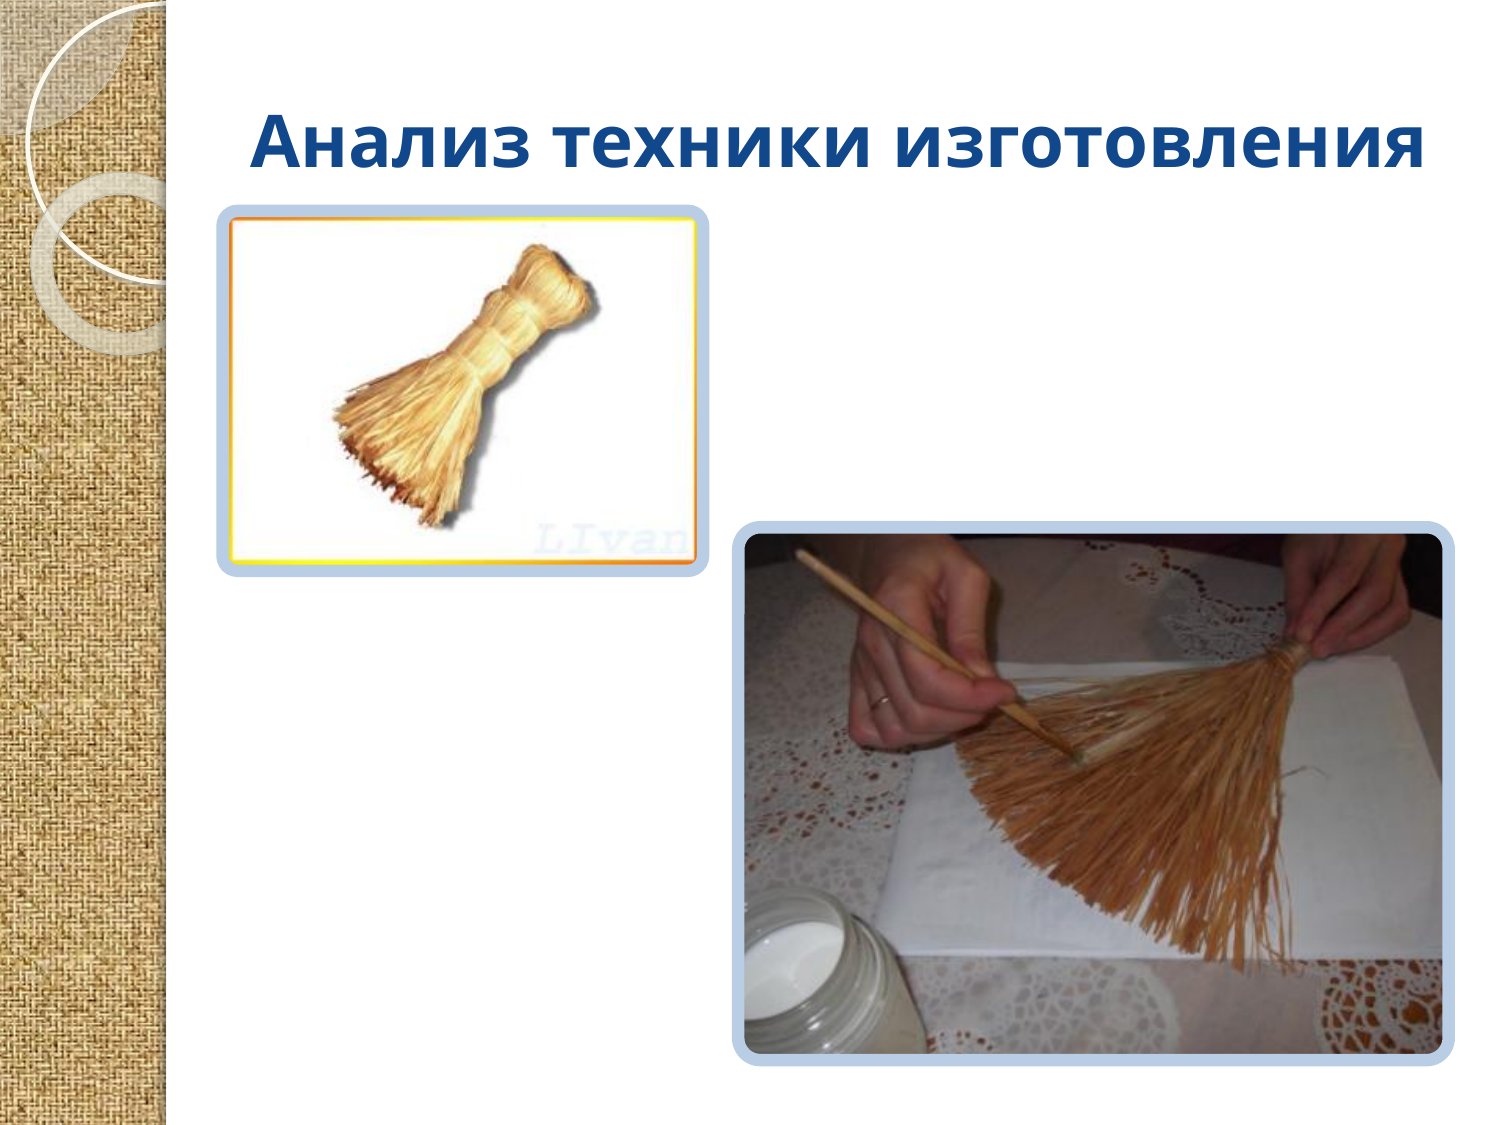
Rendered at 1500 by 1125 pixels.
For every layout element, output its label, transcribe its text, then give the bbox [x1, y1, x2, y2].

picture [32, 13, 160, 207]
picture [222, 210, 704, 571]
picture [53, 241, 160, 332]
title Анализ техники изготовления [235, 45, 1466, 233]
picture [0, 134, 166, 1125]
picture [62, 195, 160, 280]
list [737, 527, 1449, 1061]
picture [136, 0, 163, 4]
